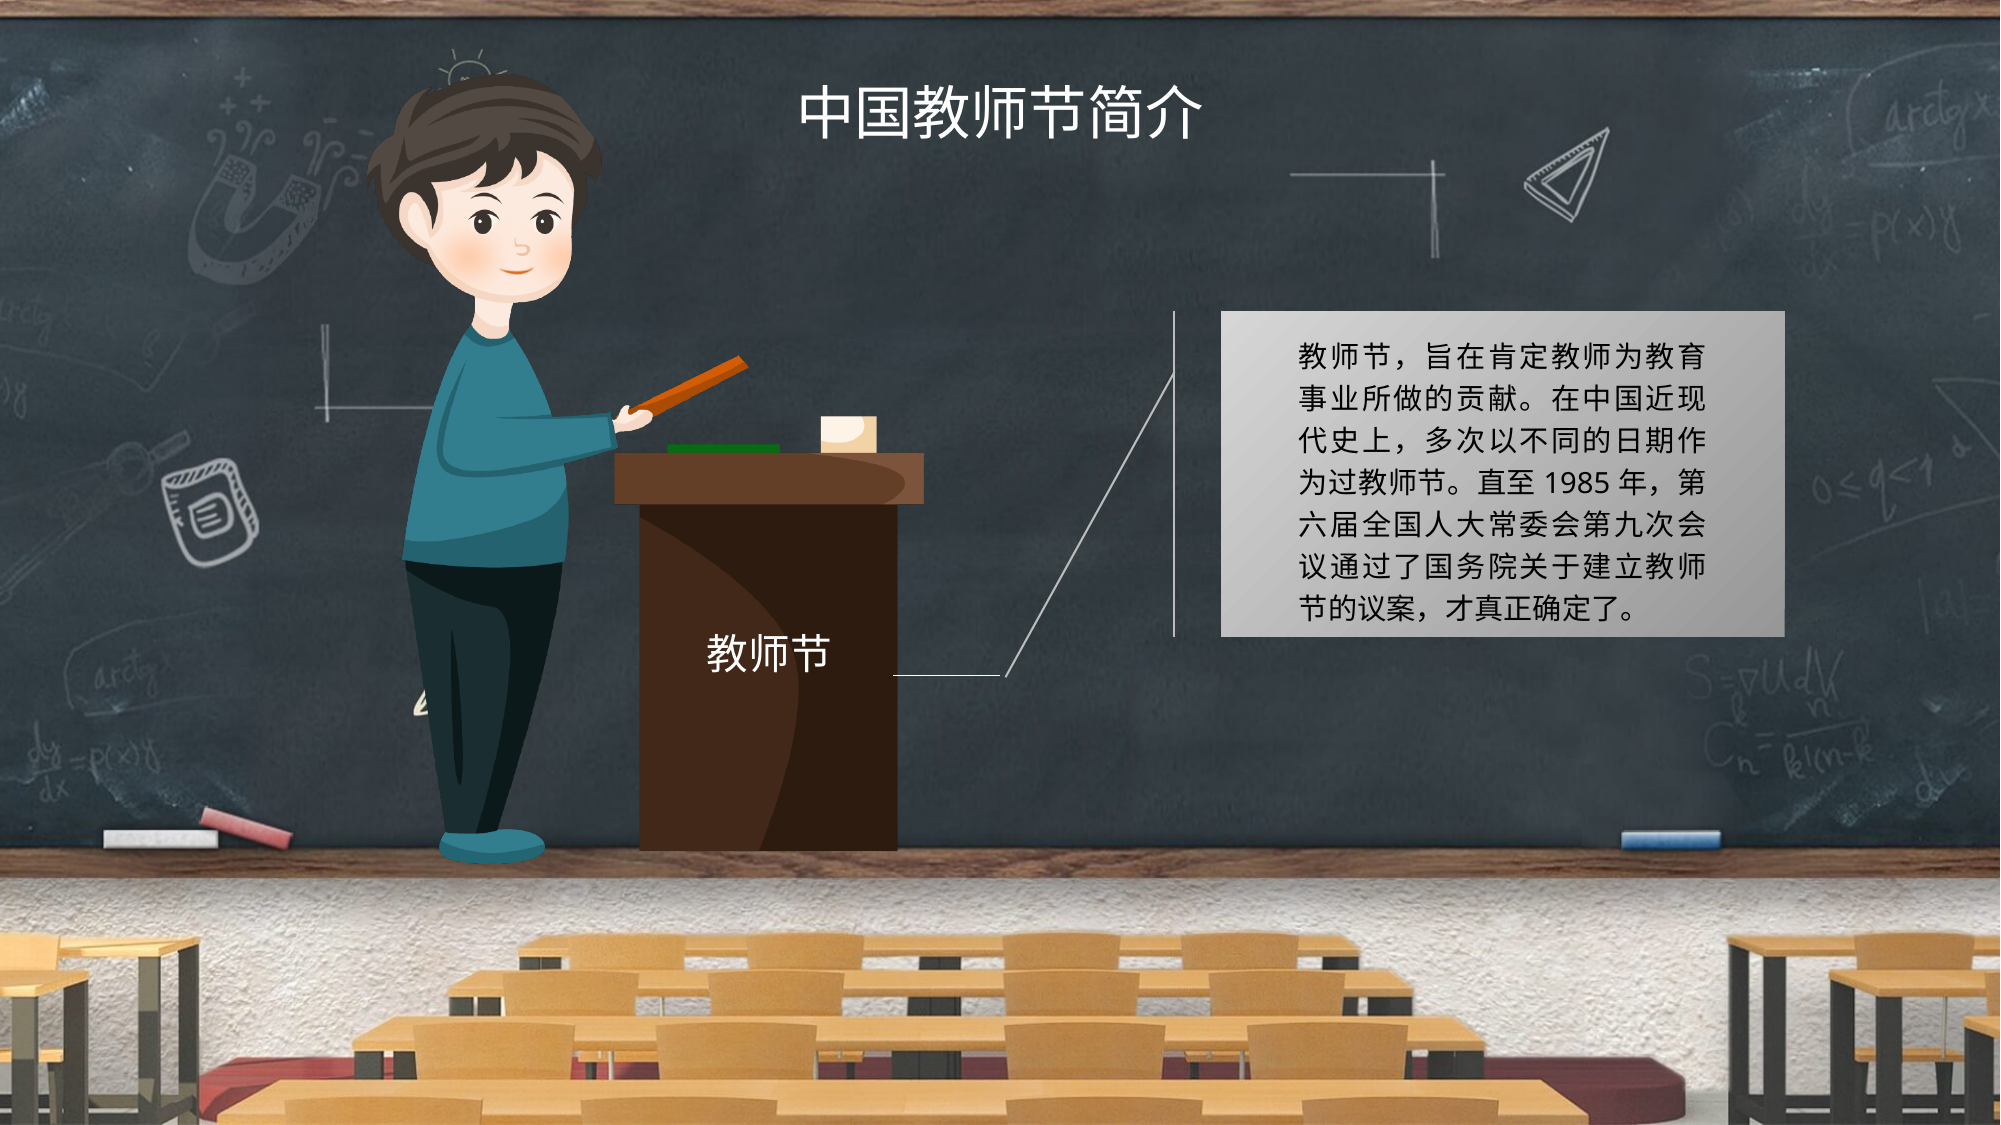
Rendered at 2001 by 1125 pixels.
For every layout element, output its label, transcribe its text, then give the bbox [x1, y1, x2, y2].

text_box [1020, 311, 1176, 654]
text_box 中国教师节简介 [1020, 54, 1219, 154]
picture [0, 0, 2000, 1125]
text_box [1221, 311, 1785, 637]
text_box 教师节，旨在肯定教师为教育事业所做的贡献。在中国近现代史上，多次以不同的日期作为过教师节。直至1985年，第六届全国人大常委会第九次会议通过了国务院关于建立教师节的议案，才真正确定了。 [1283, 324, 1722, 637]
